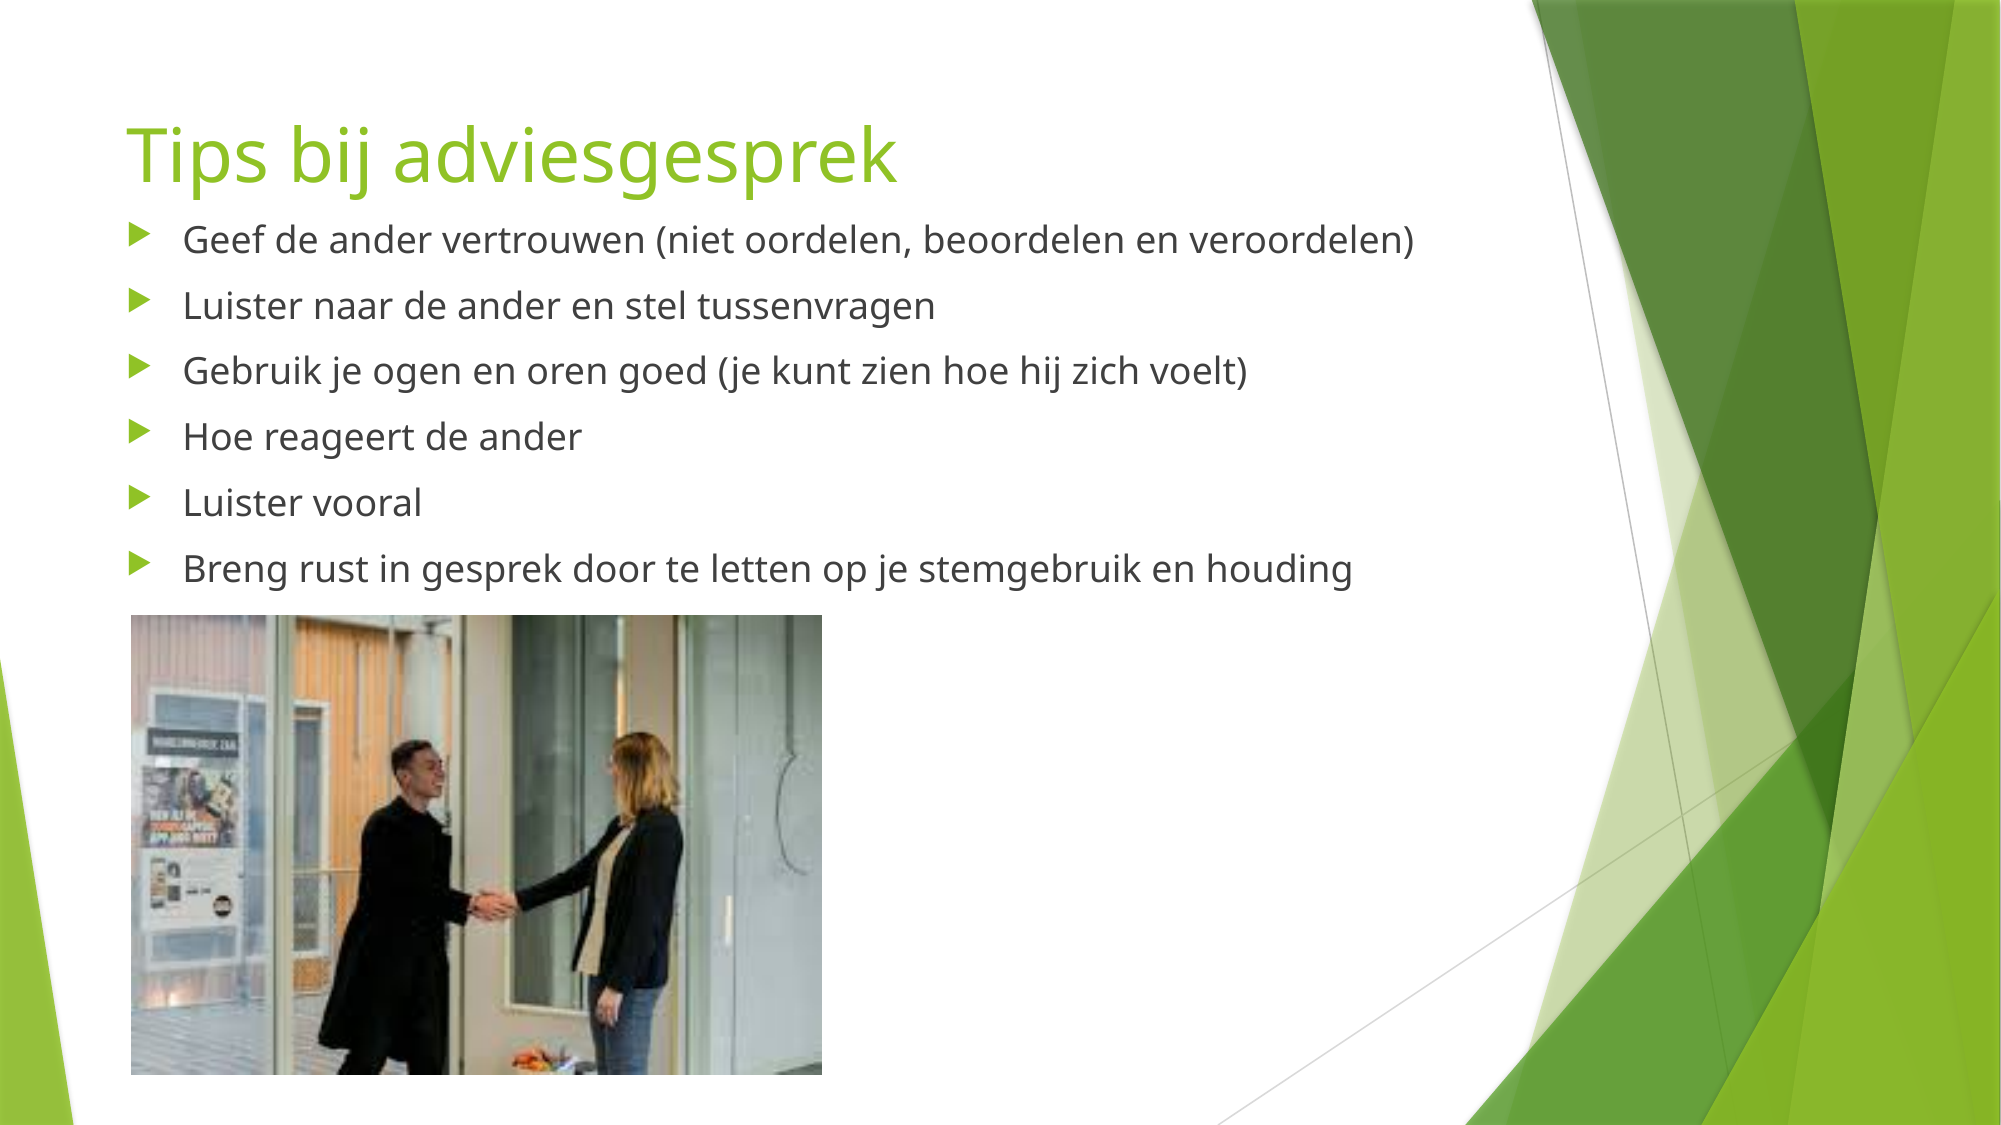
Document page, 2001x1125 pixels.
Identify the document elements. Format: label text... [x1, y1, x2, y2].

list Geef de ander vertrouwen (niet oordelen, beoordelen en veroordelen) Luister naar de ander en stel tussenvragen Gebruik je ogen en oren goed (je kunt zien hoe hij zich voelt) Hoe reageert de ander Luister vooral Breng rust in gesprek door te letten op je stemgebruik en houding [111, 208, 1522, 845]
picture [131, 614, 823, 1075]
title Tips bij adviesgesprek [111, 99, 1522, 208]
